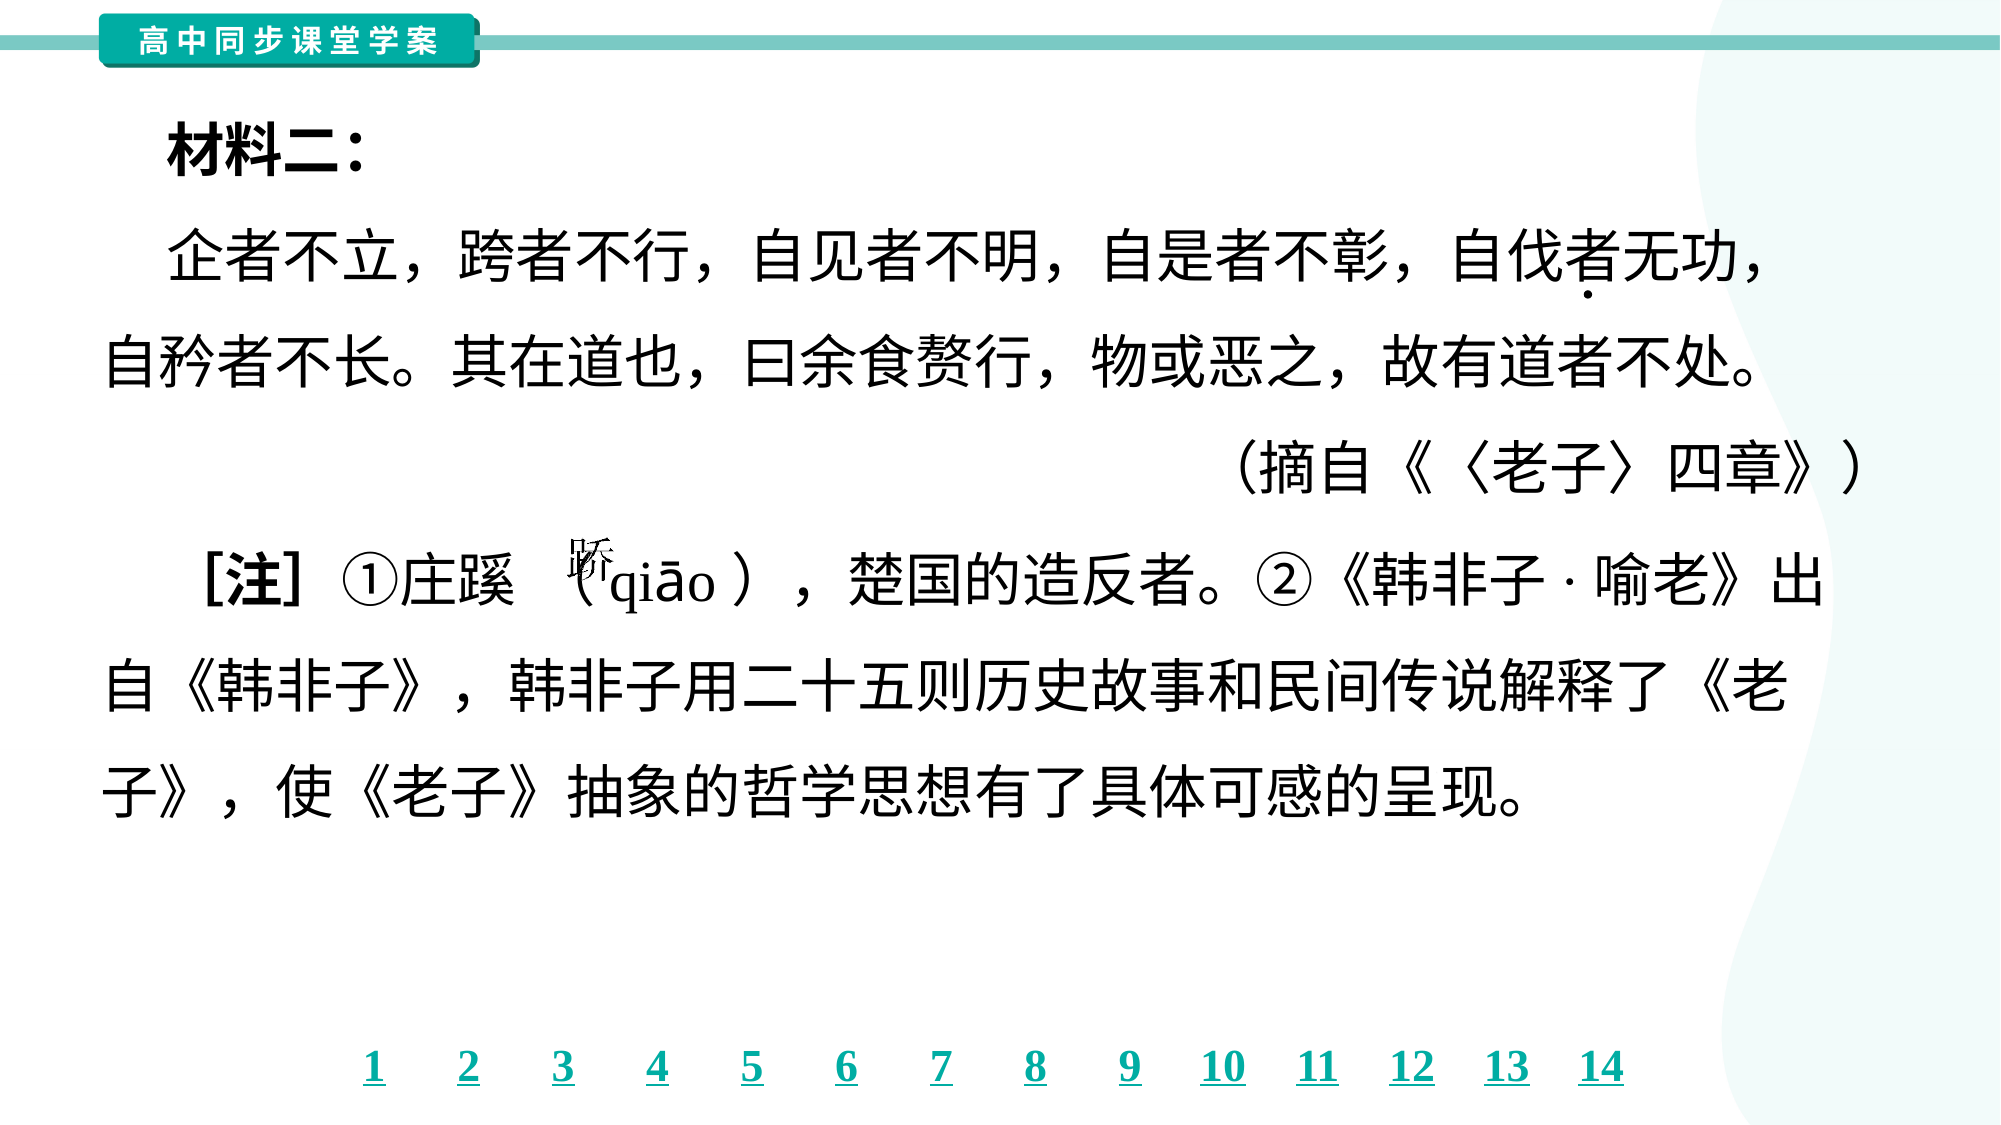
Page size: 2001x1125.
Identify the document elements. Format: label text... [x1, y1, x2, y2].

picture [0, 0, 2000, 1125]
text_box 材料二： 企者不立，跨者不行，自见者不明，自是者不彰，自伐者无功， 自矜者不长。其在道也，曰余食赘行，物或恶之，故有道者不处。 （摘自《〈老子〉四章》） [100, 76, 1899, 502]
text_box ［注］①庄蹊 （qiāo），楚国的造反者。②《韩非子·喻老》出 自《韩非子》，韩非子用二十五则历史故事和民间传说解释了《老 子》，使《老子》抽象的哲学思想有了具体可感的呈现。 [100, 506, 1899, 826]
text_box [1583, 290, 1593, 299]
